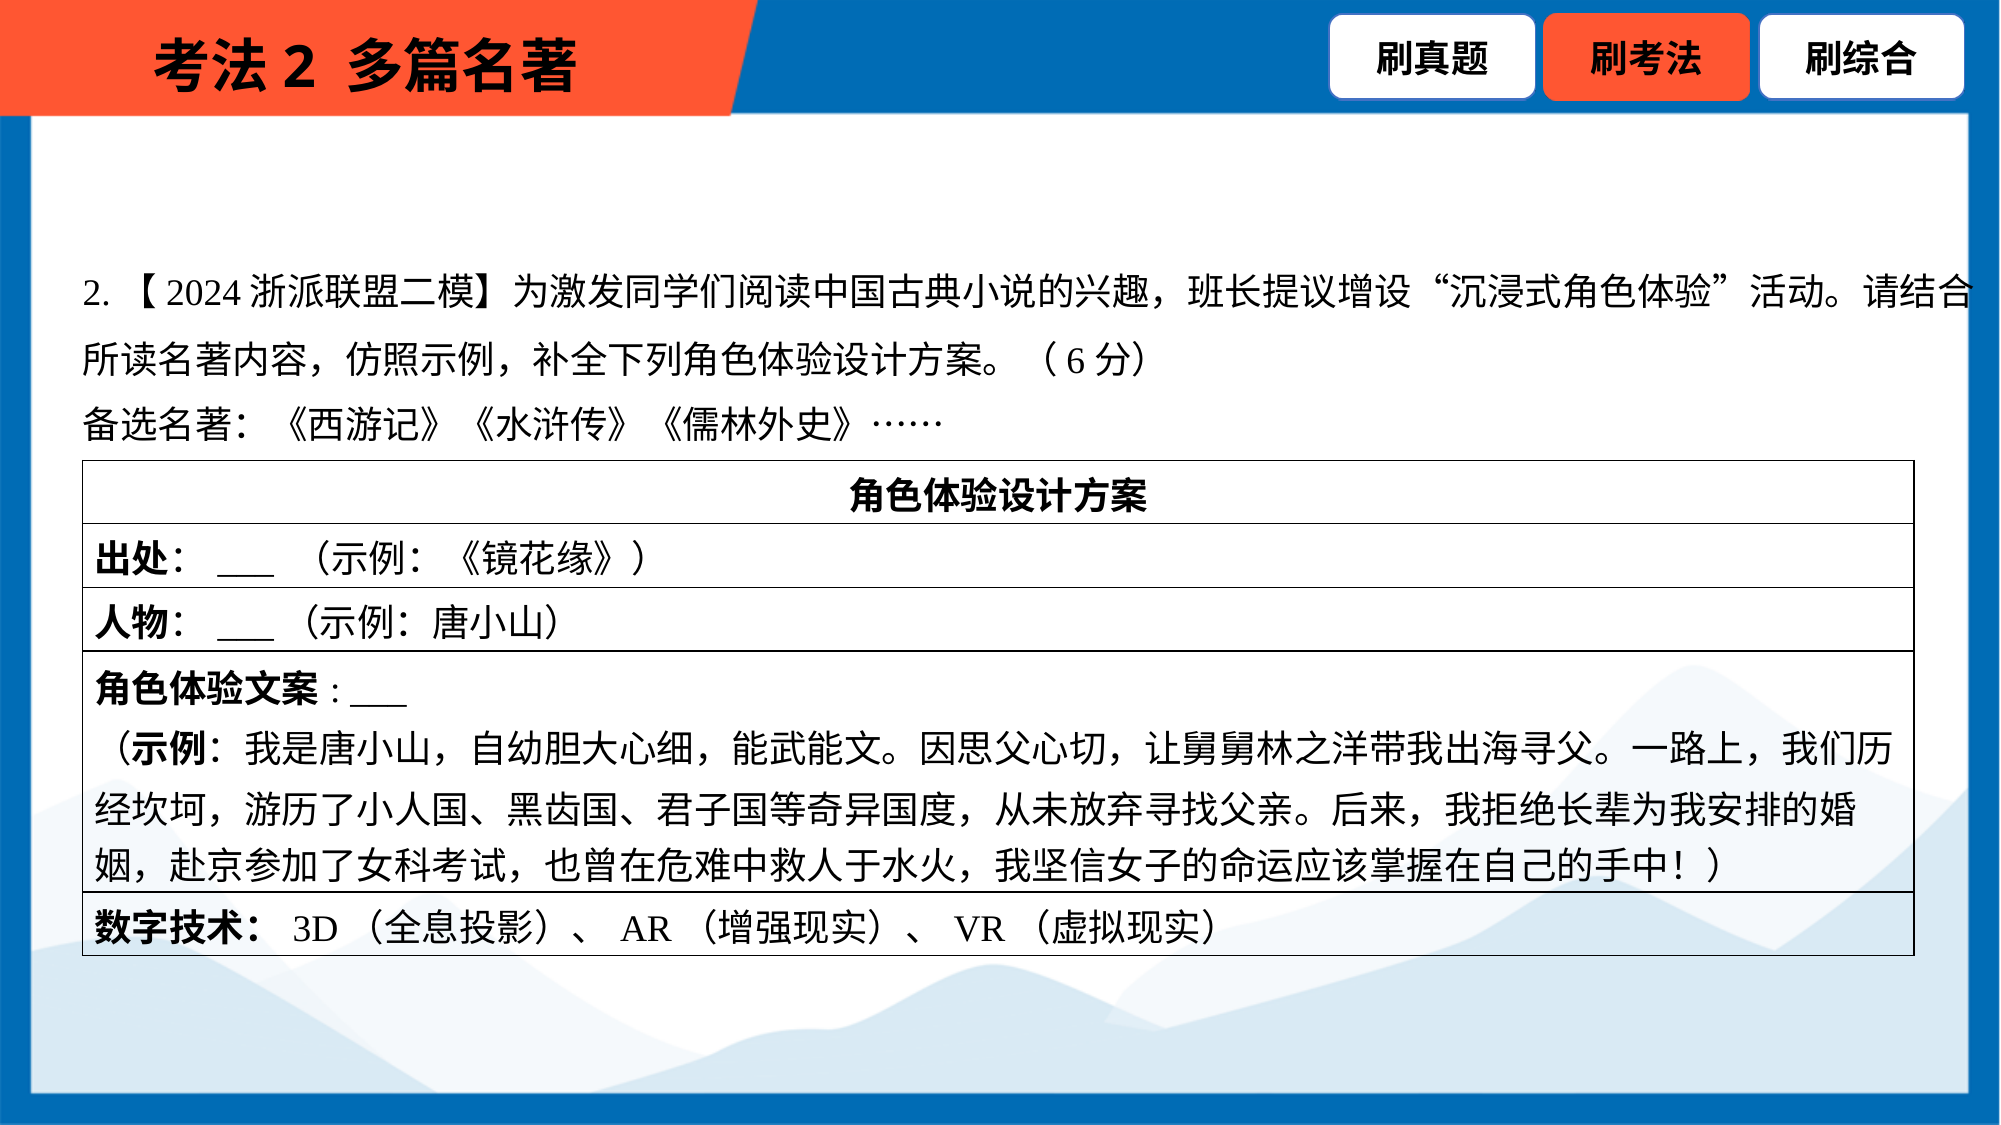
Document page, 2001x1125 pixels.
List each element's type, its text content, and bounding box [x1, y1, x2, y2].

picture [0, 0, 2000, 1125]
table_header 角色体验设计方案 [83, 461, 1913, 523]
text_box 2.【2024浙派联盟二模】为激发同学们阅读中国古典小说的兴趣，班长提议增设“沉浸式角色体验”活动。请结合 所读名著内容，仿照示例，补全下列角色体验设计方案。（6分） 备选名著：《西游记》《水浒传》《儒林外史》…… [82, 243, 1917, 440]
table_cell 数字技术：3D（全息投影）、AR（增强现实）、VR（虚拟现实） [83, 893, 1913, 955]
table_cell 角色体验文案: ___ （示例：我是唐小山，自幼胆大心细，能武能文。因思父心切，让舅舅林之洋带我出海寻父。一路上，我们历 经坎坷，游历了小人国、黑齿国、君子国等奇异国度，从未放弃寻找父亲。后来，我拒绝长辈为我安排的婚 姻，赴京参加了女科考试，也曾在危难中救人于水火，我坚信女子的命运应该掌握在自己的手中！） [83, 652, 1913, 891]
table_cell 出处：___ （示例：《镜花缘》） [83, 524, 1913, 587]
table_cell 人物：___（示例：唐小山） [83, 588, 1913, 650]
